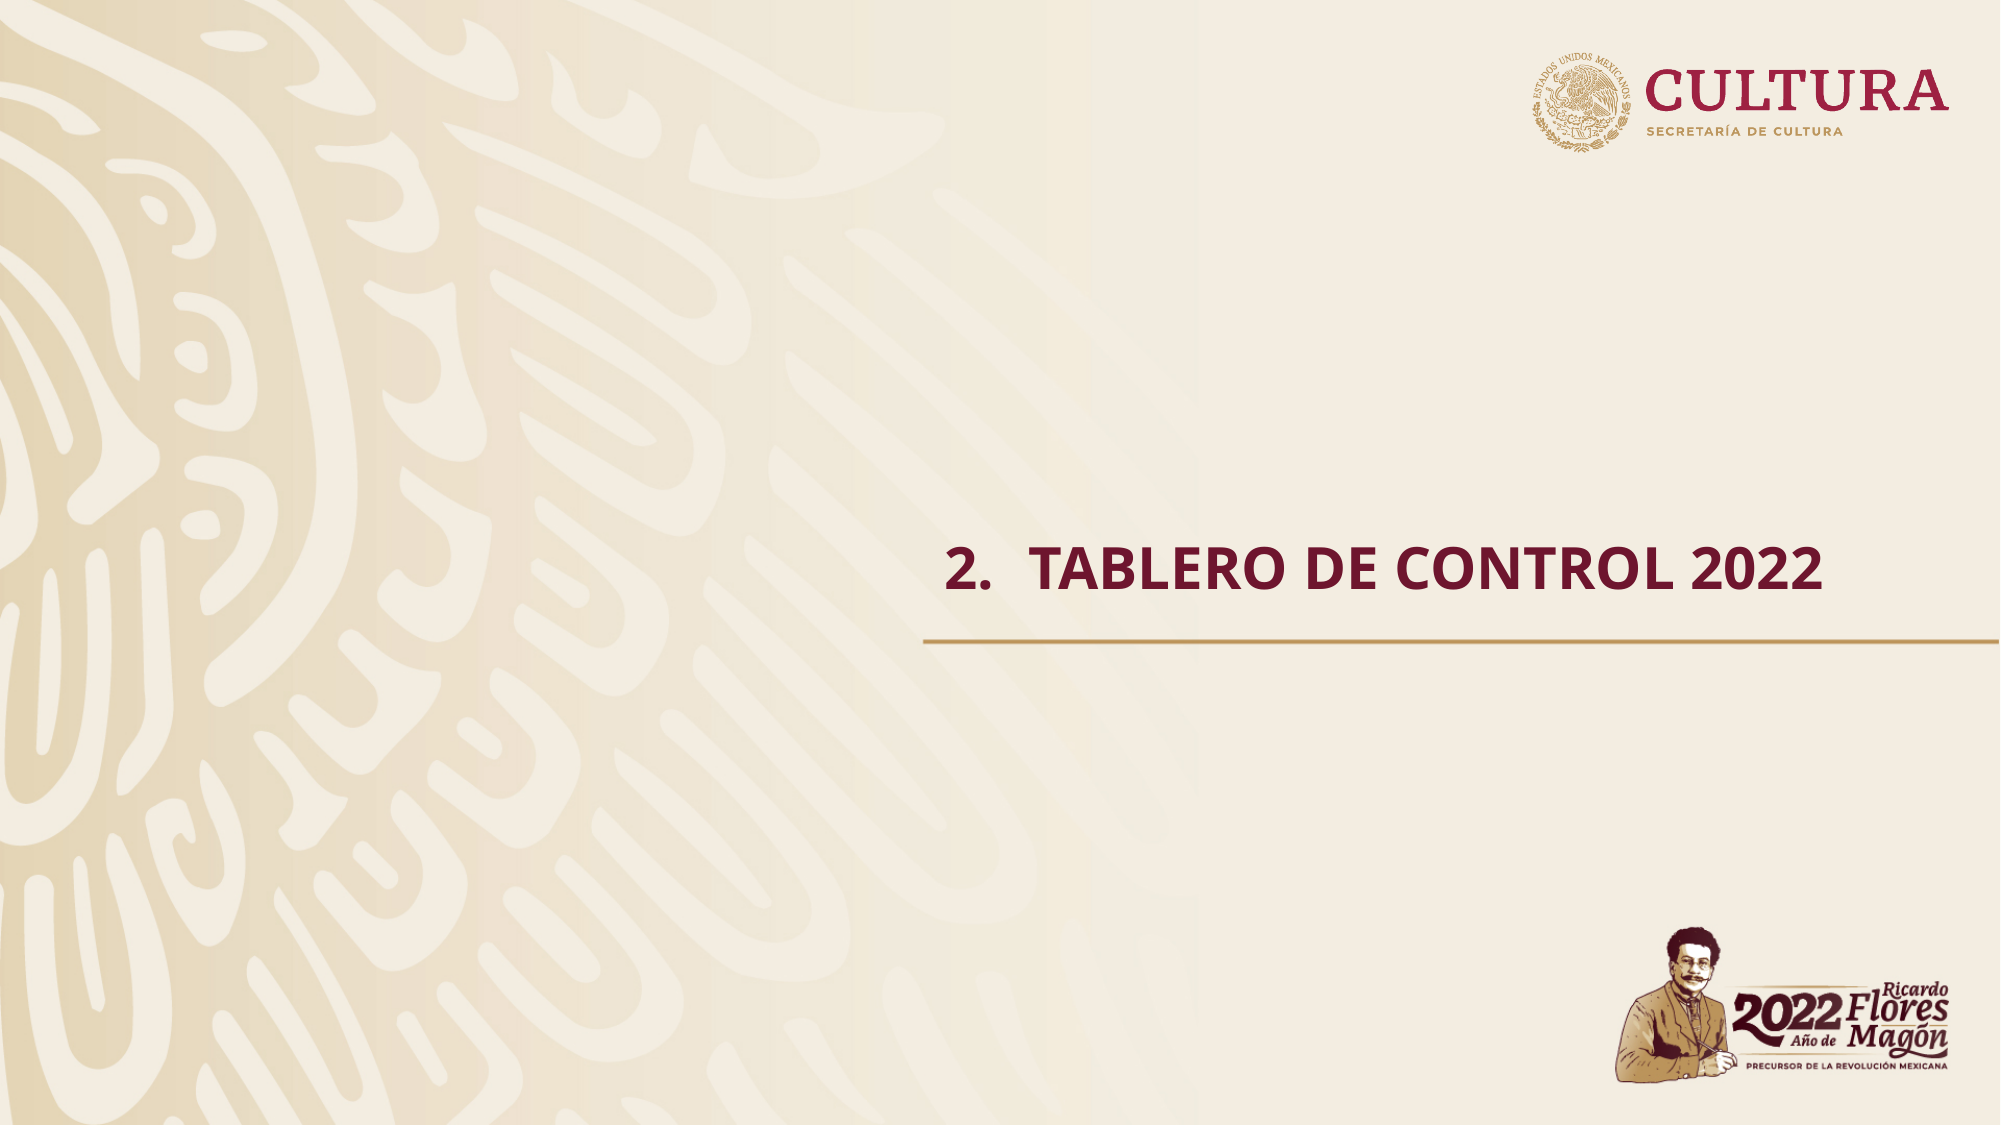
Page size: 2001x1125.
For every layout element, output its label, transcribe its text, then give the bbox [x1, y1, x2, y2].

picture [0, 0, 2001, 1125]
title TABLERO DE CONTROL 2022 [929, 347, 1858, 610]
